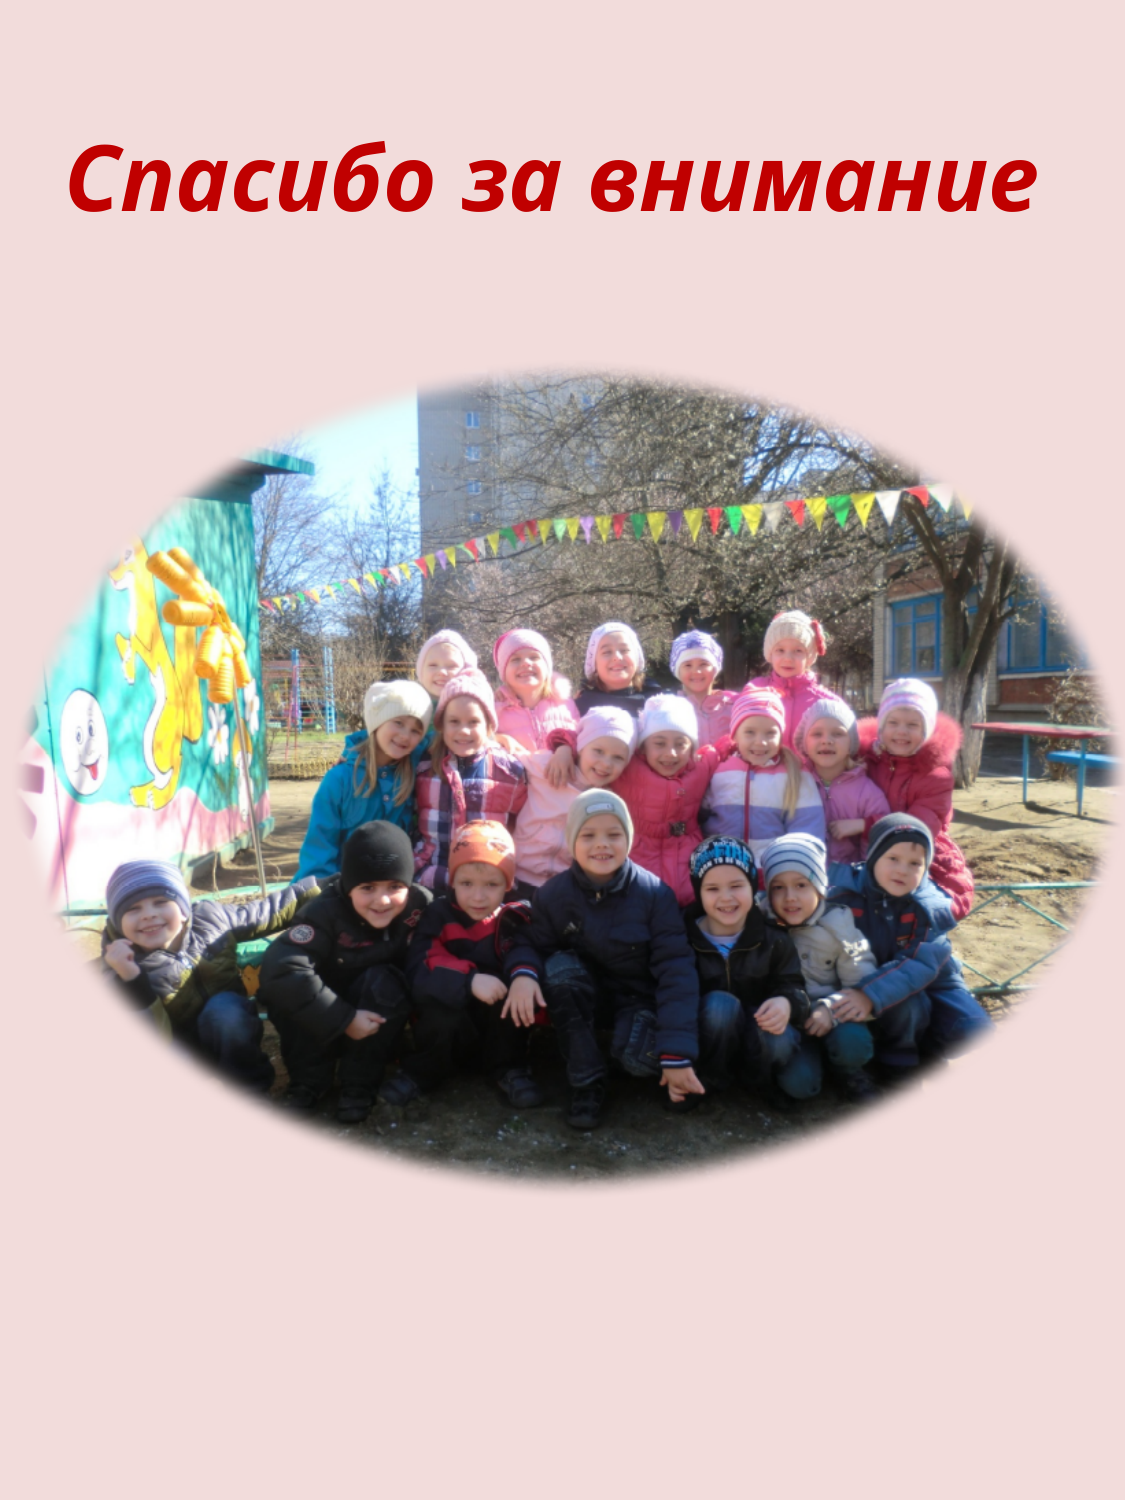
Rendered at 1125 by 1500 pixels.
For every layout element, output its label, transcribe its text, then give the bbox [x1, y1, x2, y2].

text_box Спасибо за внимание [49, 112, 1056, 237]
picture [11, 359, 1125, 1200]
